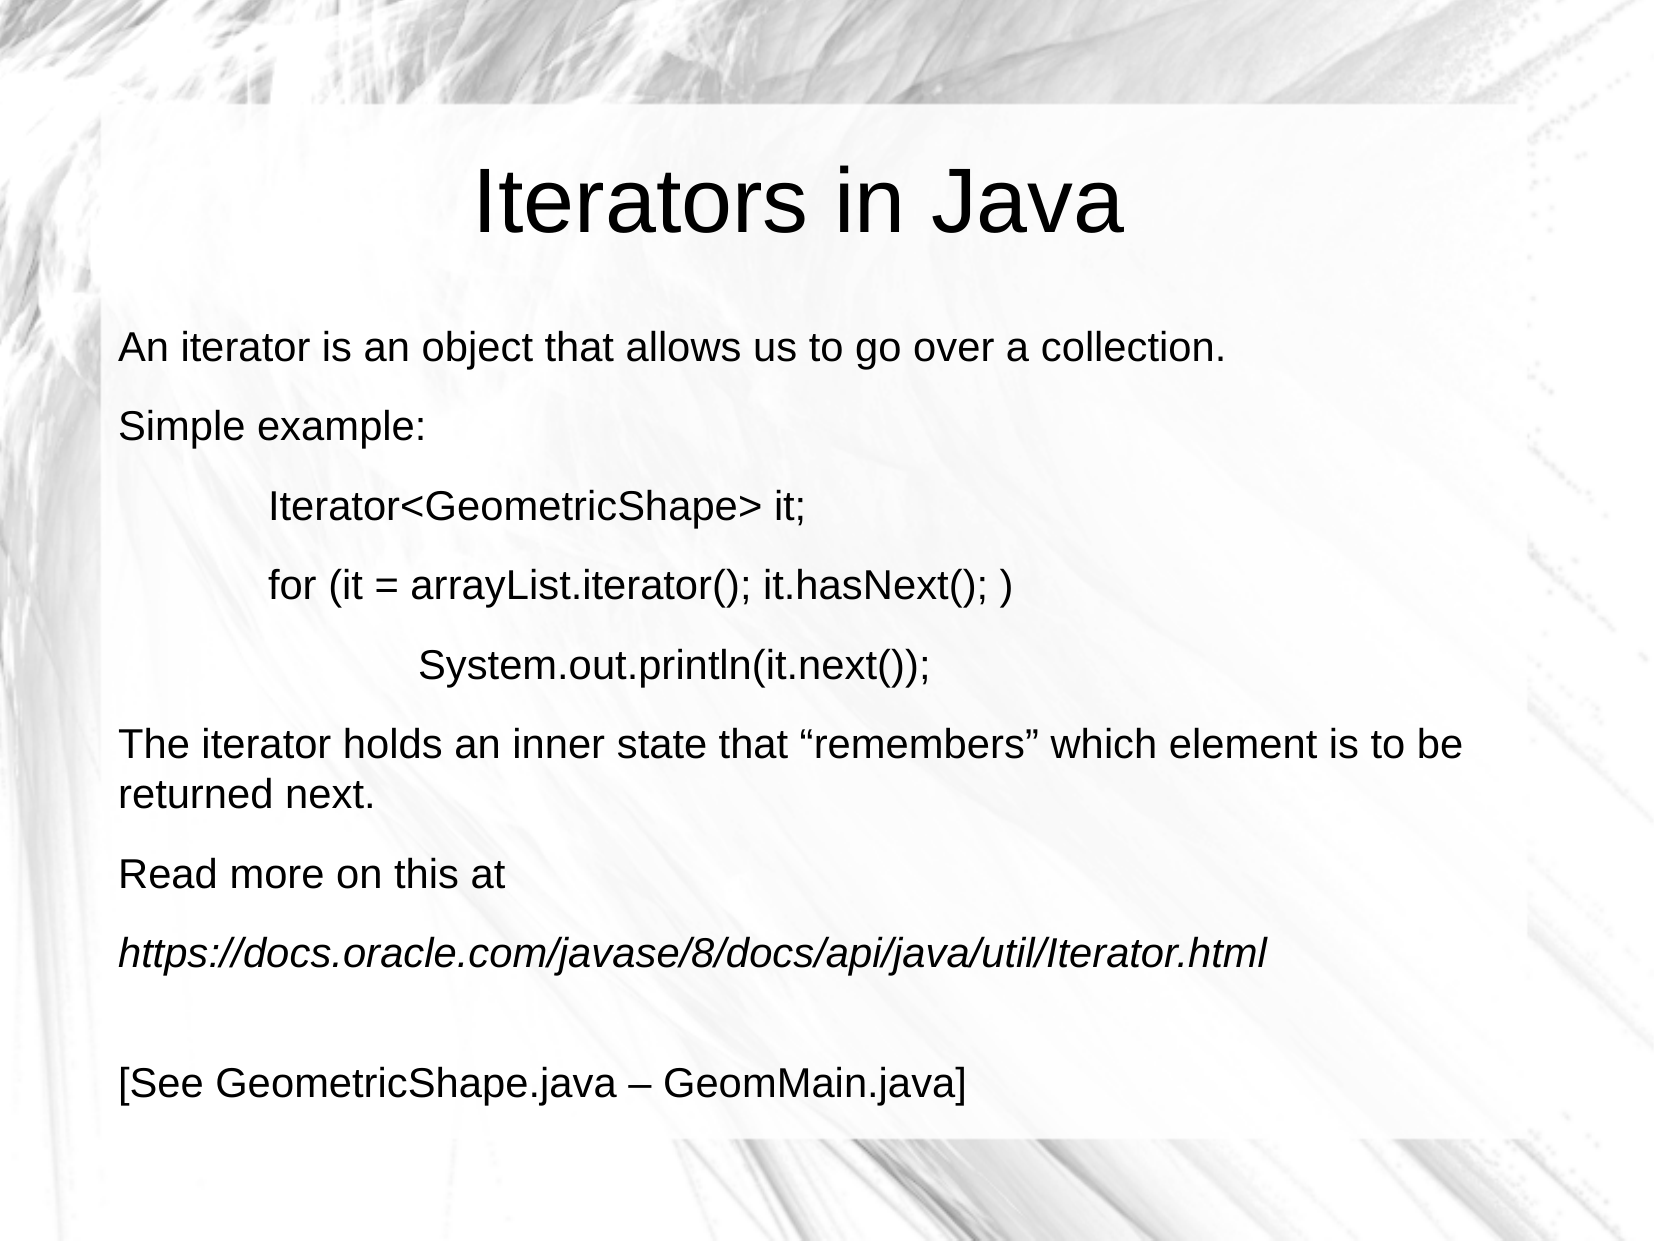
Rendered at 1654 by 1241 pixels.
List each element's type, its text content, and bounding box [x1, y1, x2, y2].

title Iterators in Java [118, 112, 1506, 281]
list An iterator is an object that allows us to go over a collection. Simple example: Iterator<GeometricShape> it; for (it = arrayList.iterator(); it.hasNext(); ) System.out.println(it.next()); The iterator holds an inner state that “remembers” which element is to be returned next. Read more on this at https://docs.oracle.com/javase/8/docs/api/java/util/Iterator.html [See GeometricShape.java – GeomMain.java] [118, 319, 1571, 1102]
picture [0, 0, 1654, 1241]
